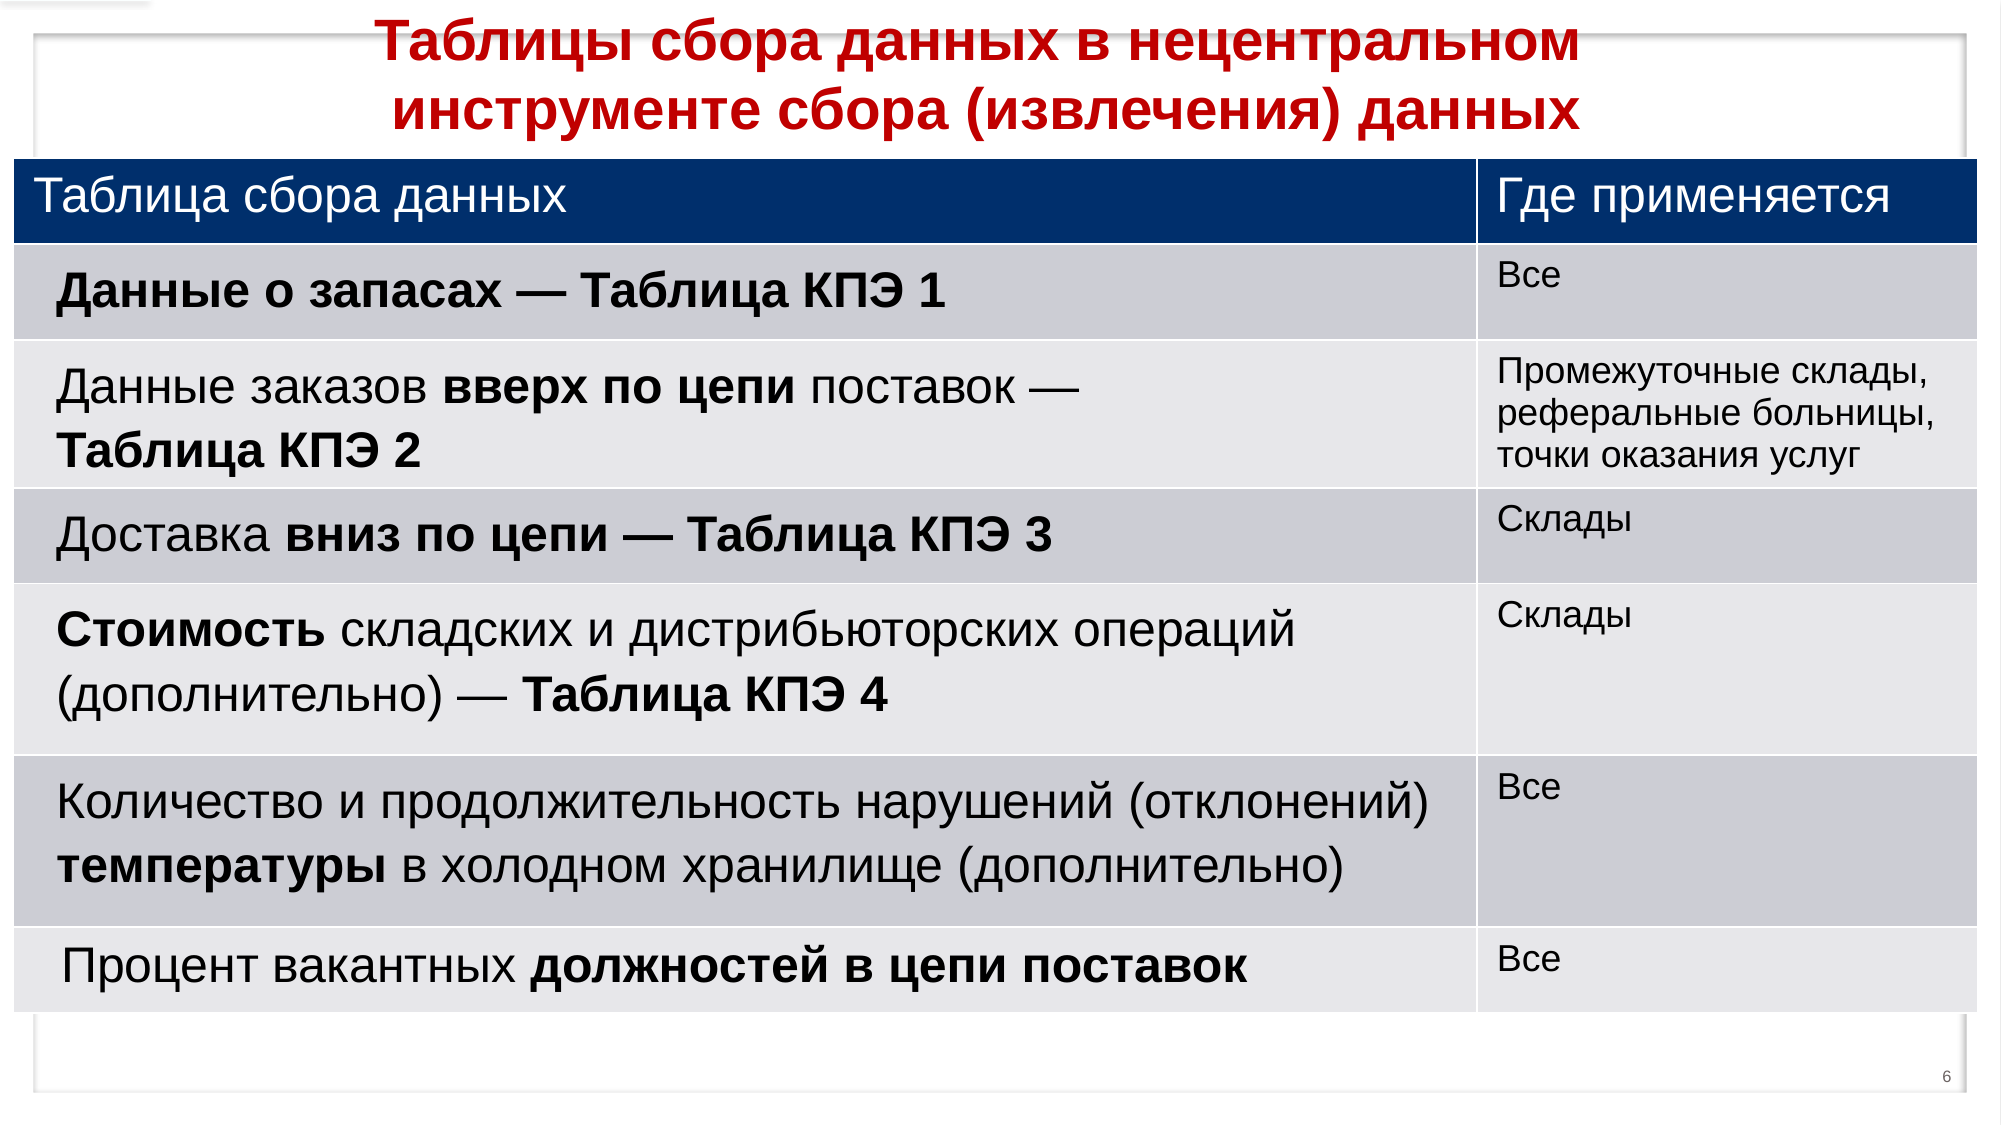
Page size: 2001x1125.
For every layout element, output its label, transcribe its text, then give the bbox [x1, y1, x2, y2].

slide_number 6 [1500, 1058, 1967, 1094]
table_cell Данные о запасах ― Таблица КПЭ 1 [14, 245, 1476, 339]
table_header Где применяется [1478, 159, 1977, 243]
table_cell Все [1478, 756, 1977, 926]
table_cell Процент вакантных должностей в цепи поставок [14, 928, 1476, 1012]
table_cell Все [1478, 928, 1977, 1012]
title Таблицы сбора данных в нецентральном инструменте сбора (извлечения) данных [0, 53, 2000, 150]
table_cell Количество и продолжительность нарушений (отклонений) температуры в холодном хранилище (дополнительно) [14, 756, 1476, 926]
table_cell Все [1478, 245, 1977, 339]
table_cell Доставка вниз по цепи ― Таблица КПЭ 3 [14, 489, 1476, 583]
table_cell Промежуточные склады, реферальные больницы, точки оказания услуг [1478, 341, 1977, 487]
table_cell Данные заказов вверх по цепи поставок ― Таблица КПЭ 2 [14, 341, 1476, 487]
table_header Таблица сбора данных [14, 159, 1476, 243]
table_cell Склады [1478, 584, 1977, 754]
table_cell Стоимость складских и дистрибьюторских операций (дополнительно) ― Таблица КПЭ 4 [14, 584, 1476, 754]
table_cell Склады [1478, 489, 1977, 583]
